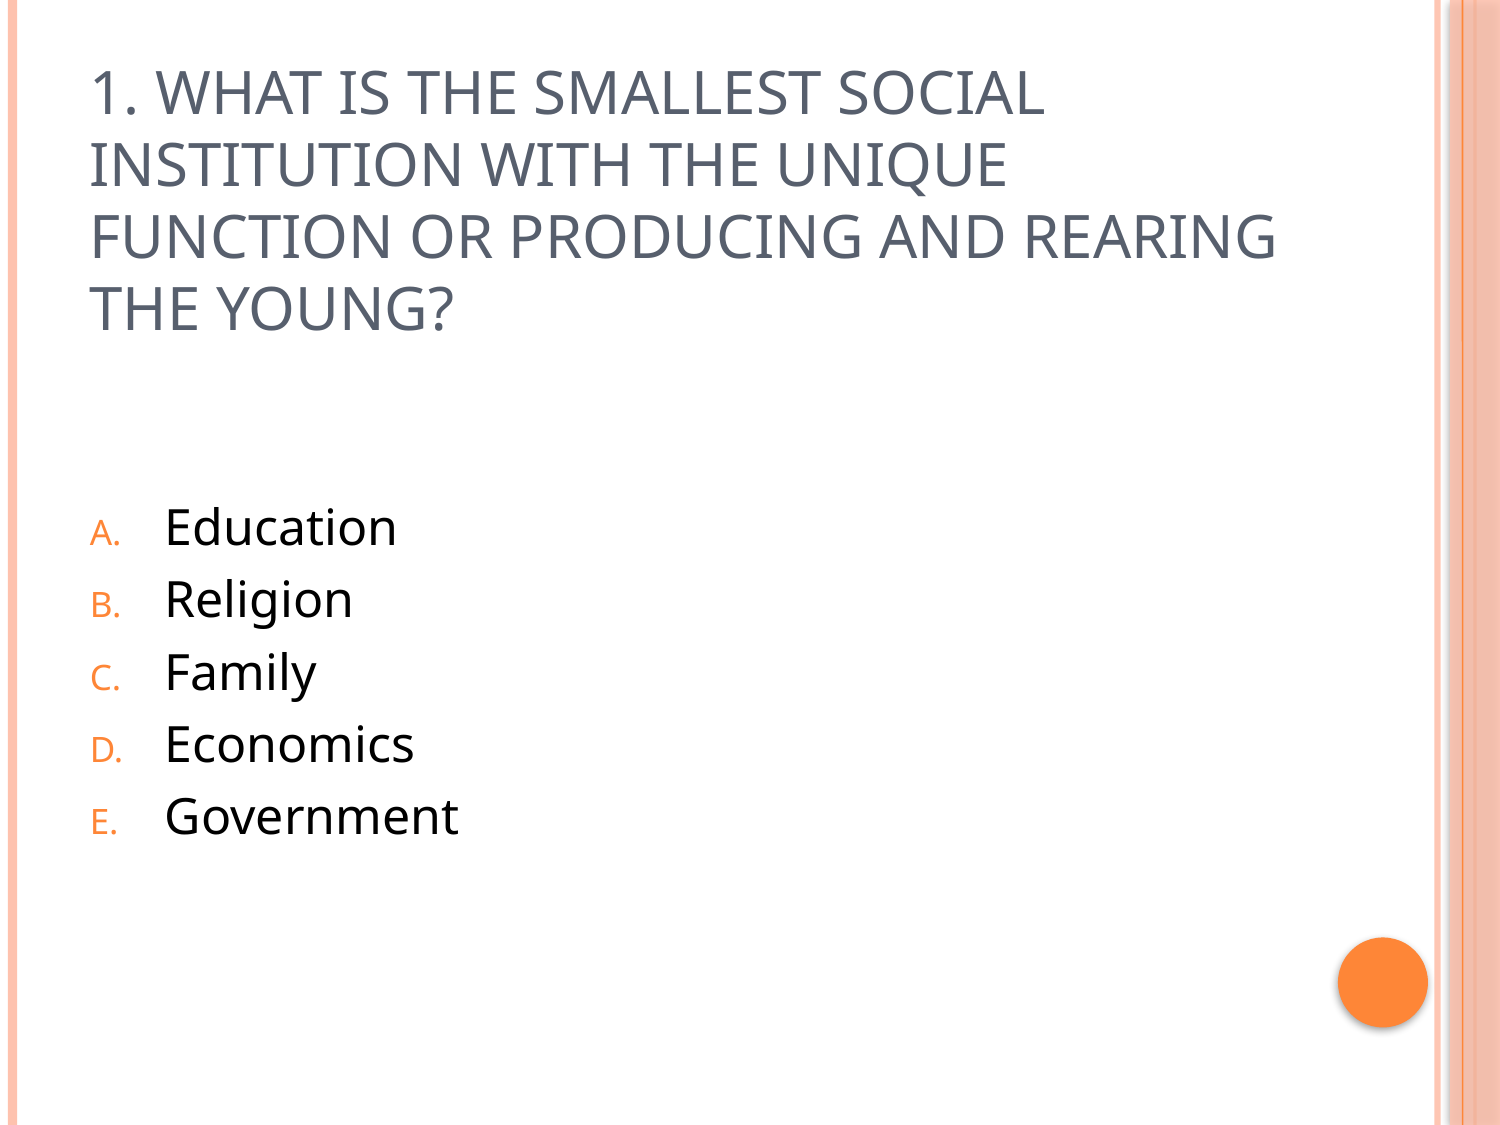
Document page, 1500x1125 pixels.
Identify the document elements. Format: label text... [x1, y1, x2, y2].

title 1. What is the smallest social institution with the unique function or producing and rearing the young? [75, 45, 1300, 350]
list Education Religion Family Economics Government [75, 487, 1300, 1062]
